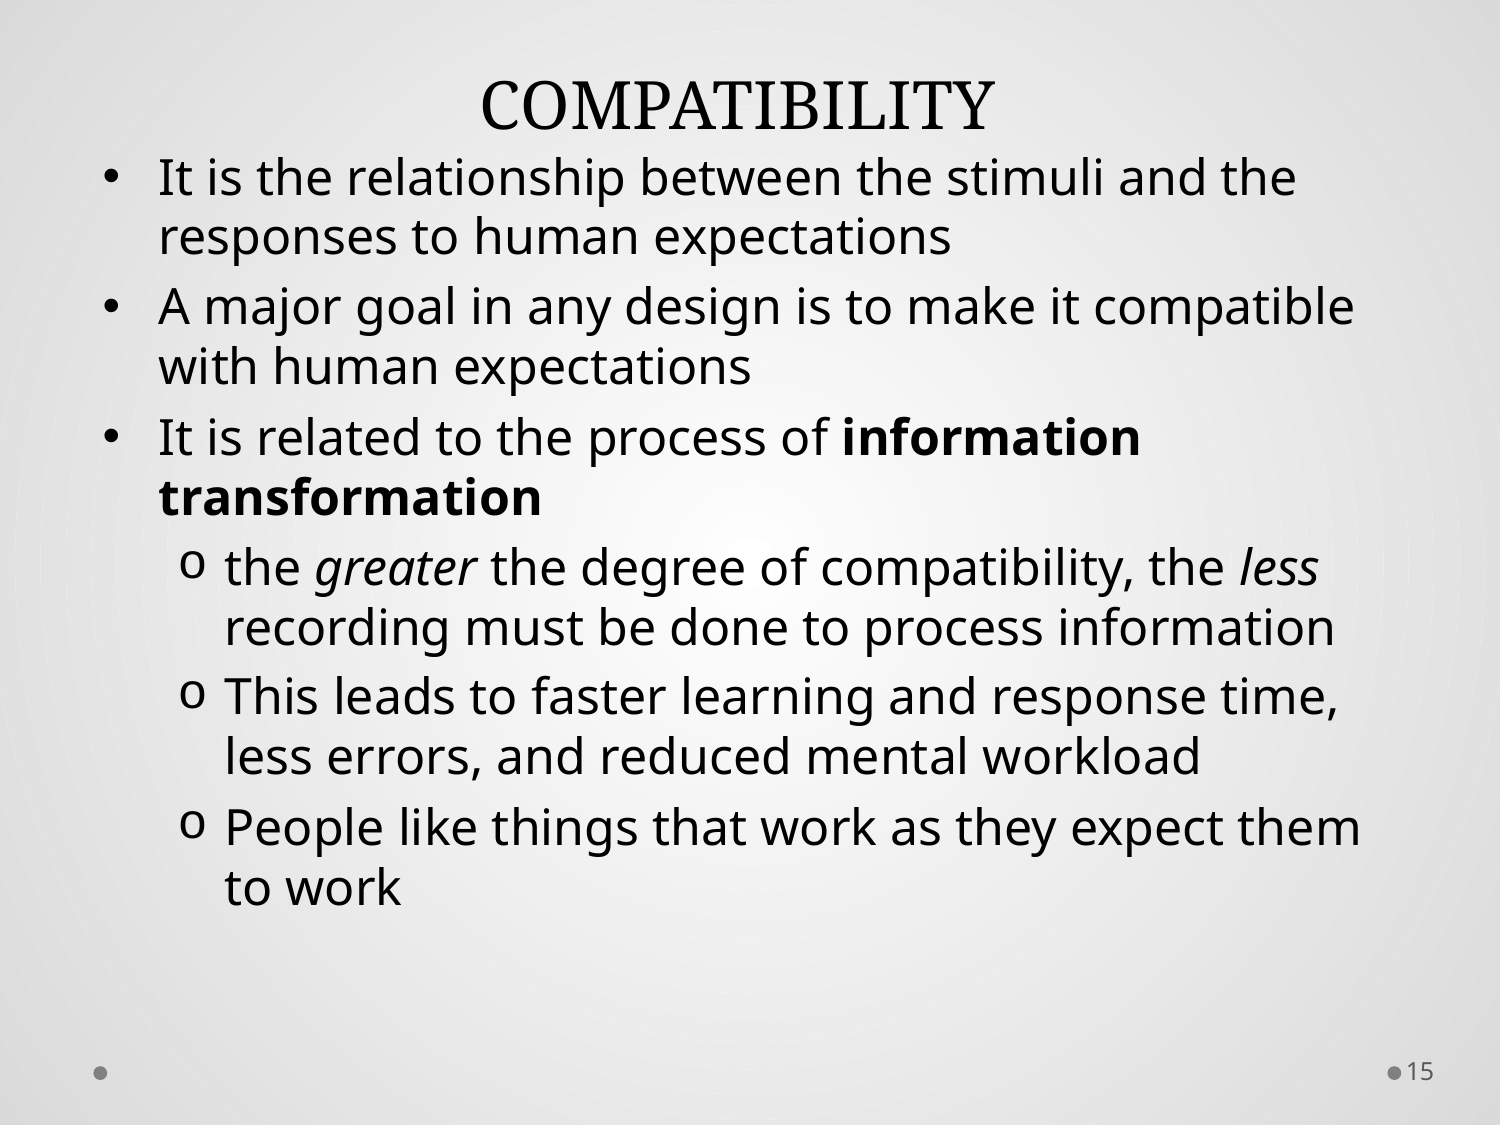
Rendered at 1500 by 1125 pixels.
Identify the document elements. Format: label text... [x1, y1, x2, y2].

list It is the relationship between the stimuli and the responses to human expectations A major goal in any design is to make it compatible with human expectations It is related to the process of information transformation the greater the degree of compatibility, the less recording must be done to process information This leads to faster learning and response time, less errors, and reduced mental workload People like things that work as they expect them to work [87, 137, 1438, 1100]
title COMPATIBILITY [62, 50, 1413, 150]
slide_number 15 [1401, 1042, 1494, 1103]
